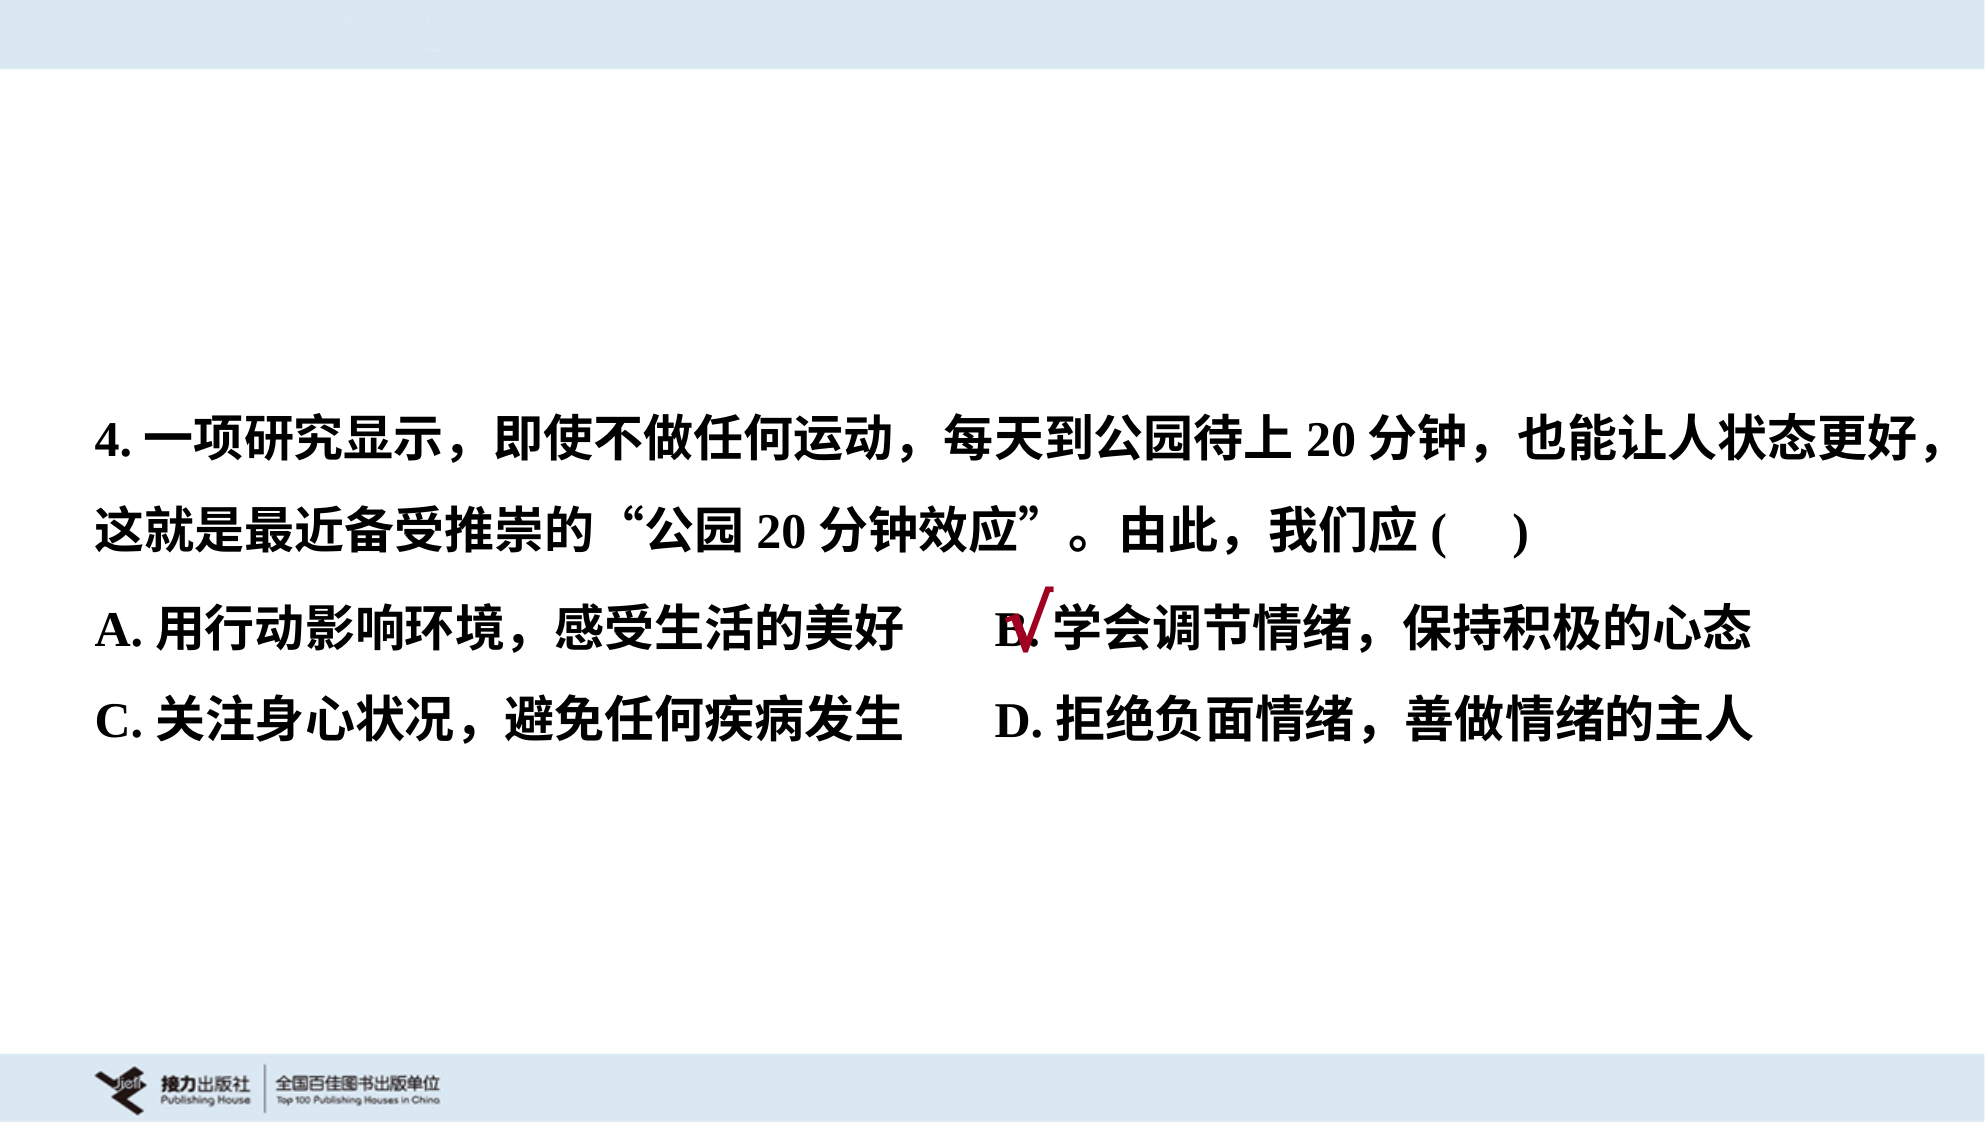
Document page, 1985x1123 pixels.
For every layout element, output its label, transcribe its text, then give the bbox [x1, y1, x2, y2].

text_box 4.一项研究显示，即使不做任何运动，每天到公园待上20分钟，也能让人状态更好， 这就是最近备受推崇的“公园20分钟效应”。由此，我们应( ) [94, 375, 1892, 559]
text_box √ [1002, 574, 1055, 667]
text_box A.用行动影响环境，感受生活的美好 B.学会调节情绪，保持积极的心态 C.关注身心状况，避免任何疾病发生 D.拒绝负面情绪，善做情绪的主人 [94, 564, 1892, 748]
picture [0, 0, 1985, 1122]
